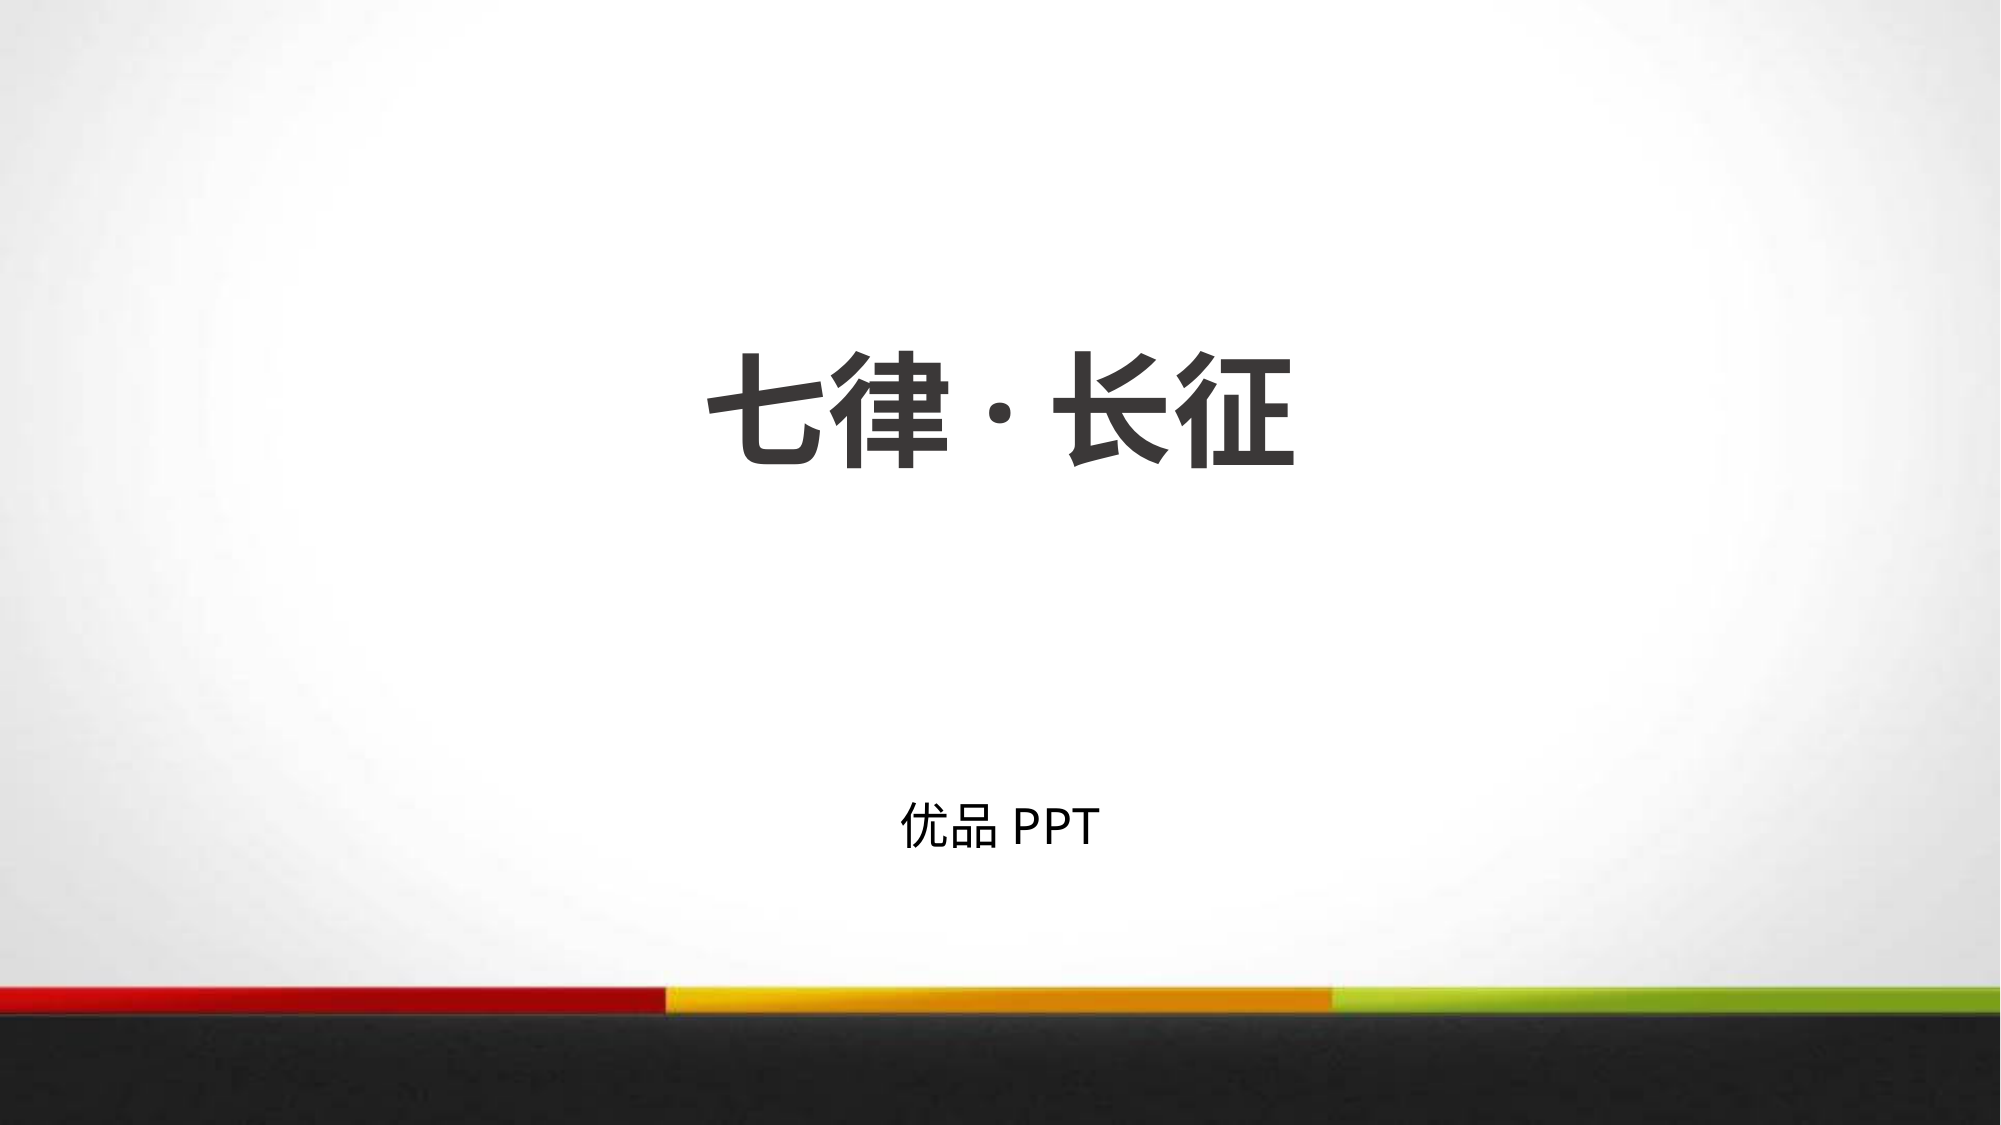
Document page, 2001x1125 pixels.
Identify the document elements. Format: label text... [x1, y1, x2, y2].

text_box 七律·长征 [249, 325, 1750, 491]
text_box 优品PPT [249, 781, 1750, 863]
picture [0, 0, 2001, 1125]
